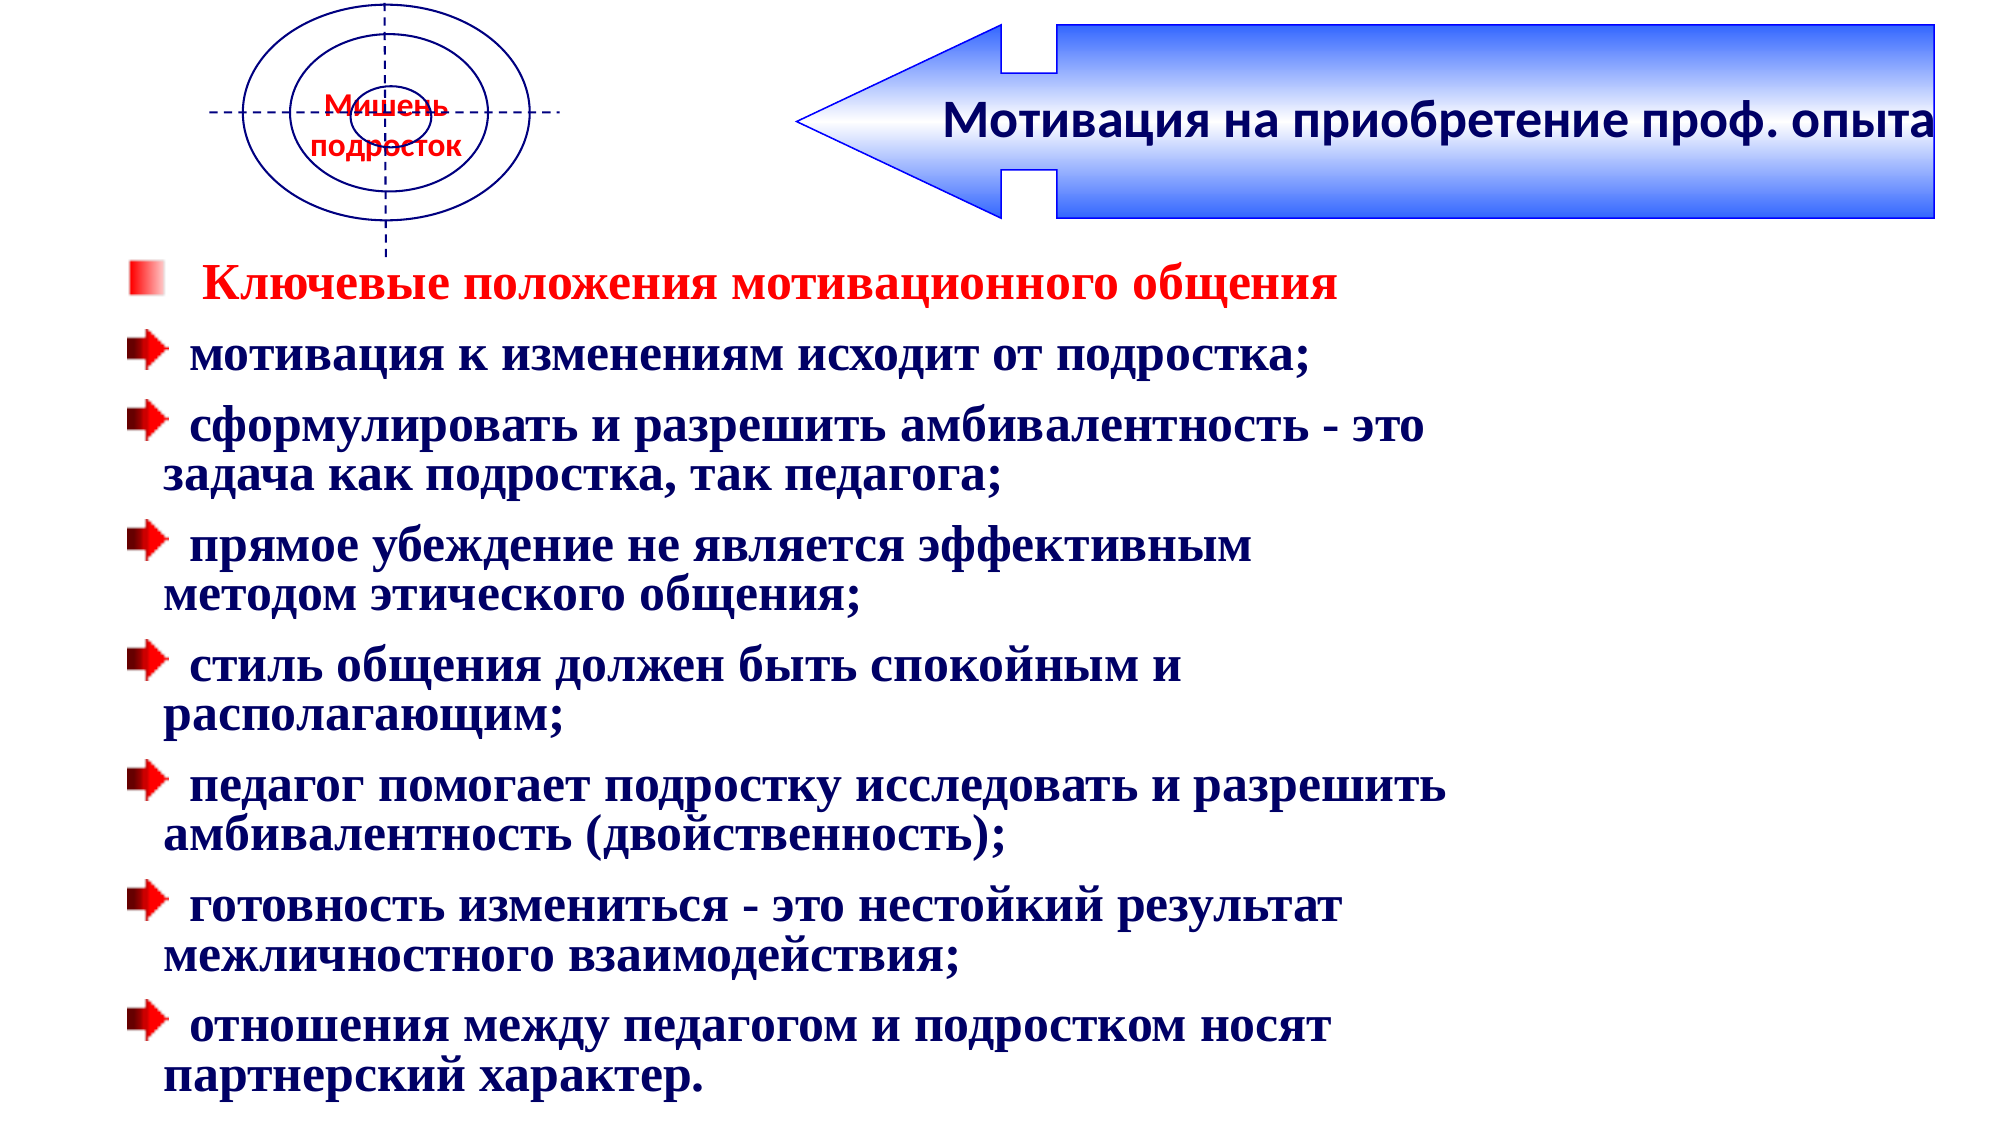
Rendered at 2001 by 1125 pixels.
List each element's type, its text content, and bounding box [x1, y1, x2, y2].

picture [127, 399, 169, 441]
picture [127, 519, 169, 561]
picture [127, 759, 169, 801]
text_box Ключевые положения мотивационного общения мотивация к изменениям исходит от подростка; сформулировать и разрешить амбивалентность - это задача как подростка, так педагога; прямое убеждение не является эффективным методом этического общения; стиль общения должен быть спокойным и располагающим; педагог помогает подростку исследовать и разрешить амбивалентность (двойственность); готовность измениться - это нестойкий результат межличностного взаимодействия; отношения между педагогом и подростком носят партнерский характер. [112, 249, 1475, 1125]
text_box Мотивация на приобретение проф. опыта [796, 24, 1935, 219]
picture [127, 879, 169, 921]
picture [127, 639, 169, 681]
picture [127, 329, 169, 370]
picture [127, 258, 169, 300]
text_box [209, 0, 560, 258]
picture [127, 999, 169, 1041]
